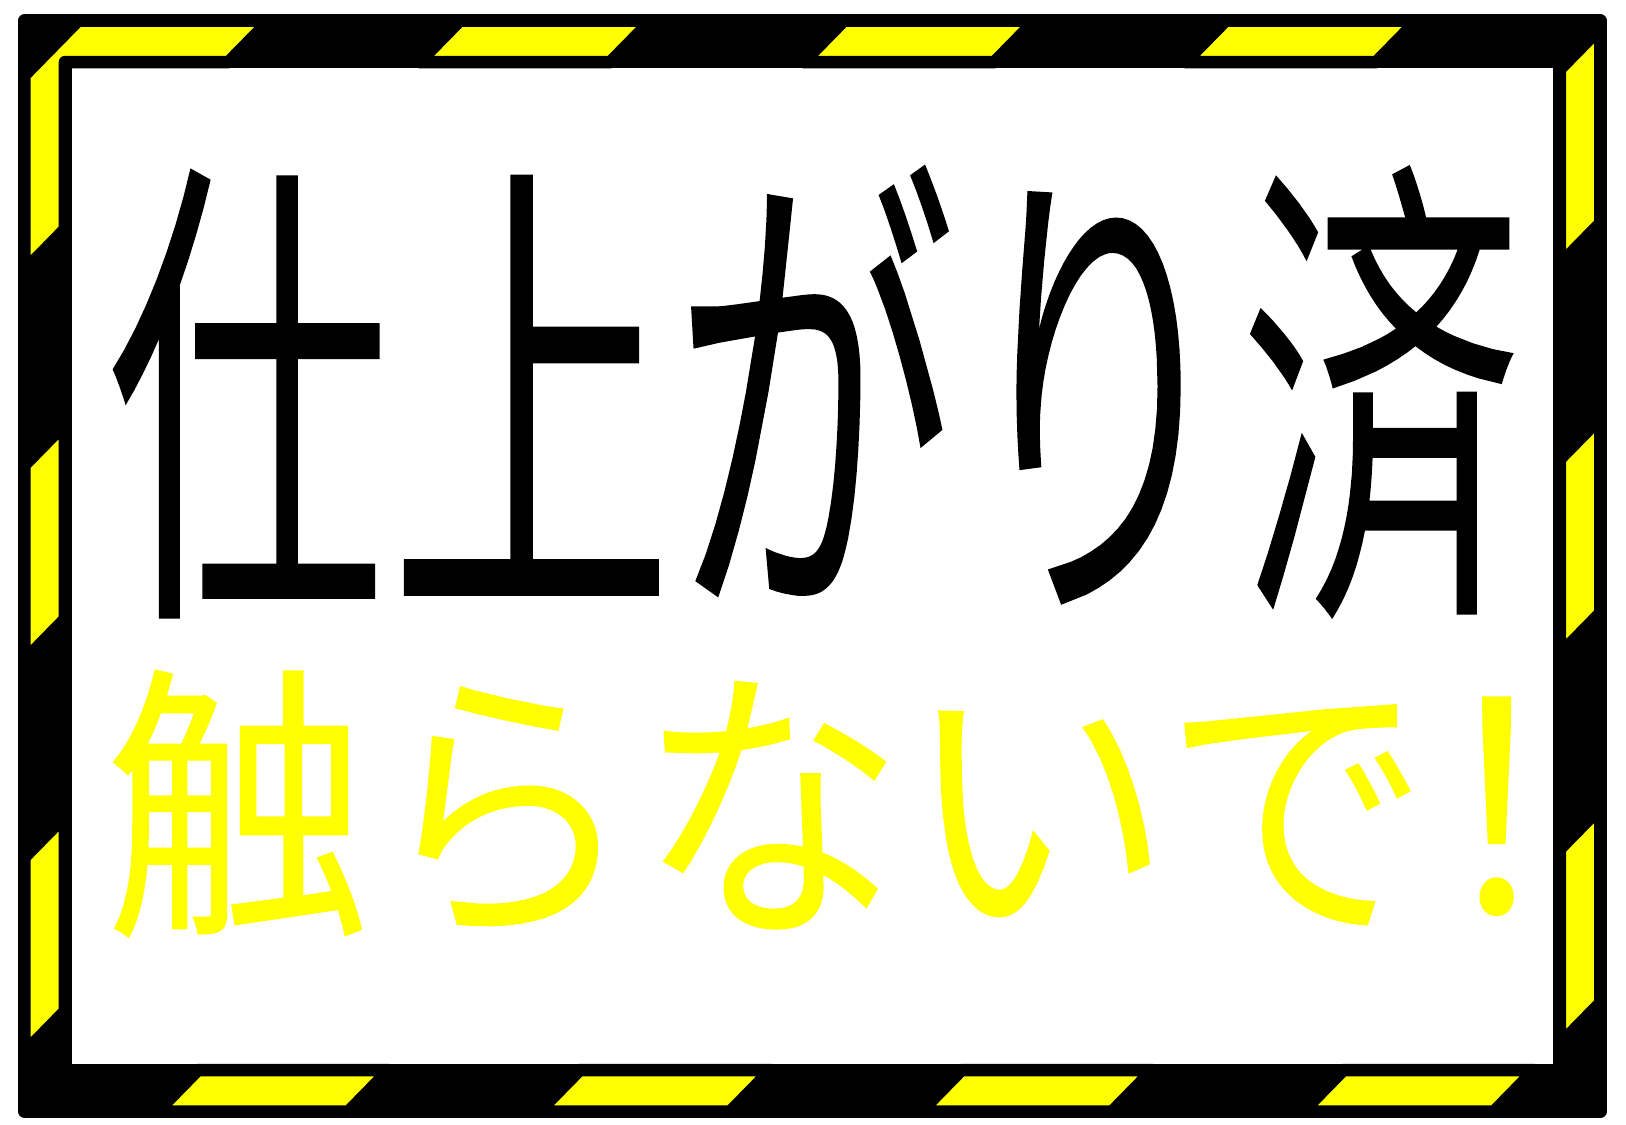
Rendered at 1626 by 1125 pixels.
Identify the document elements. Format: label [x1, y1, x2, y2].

text_box [24, 20, 1601, 1112]
